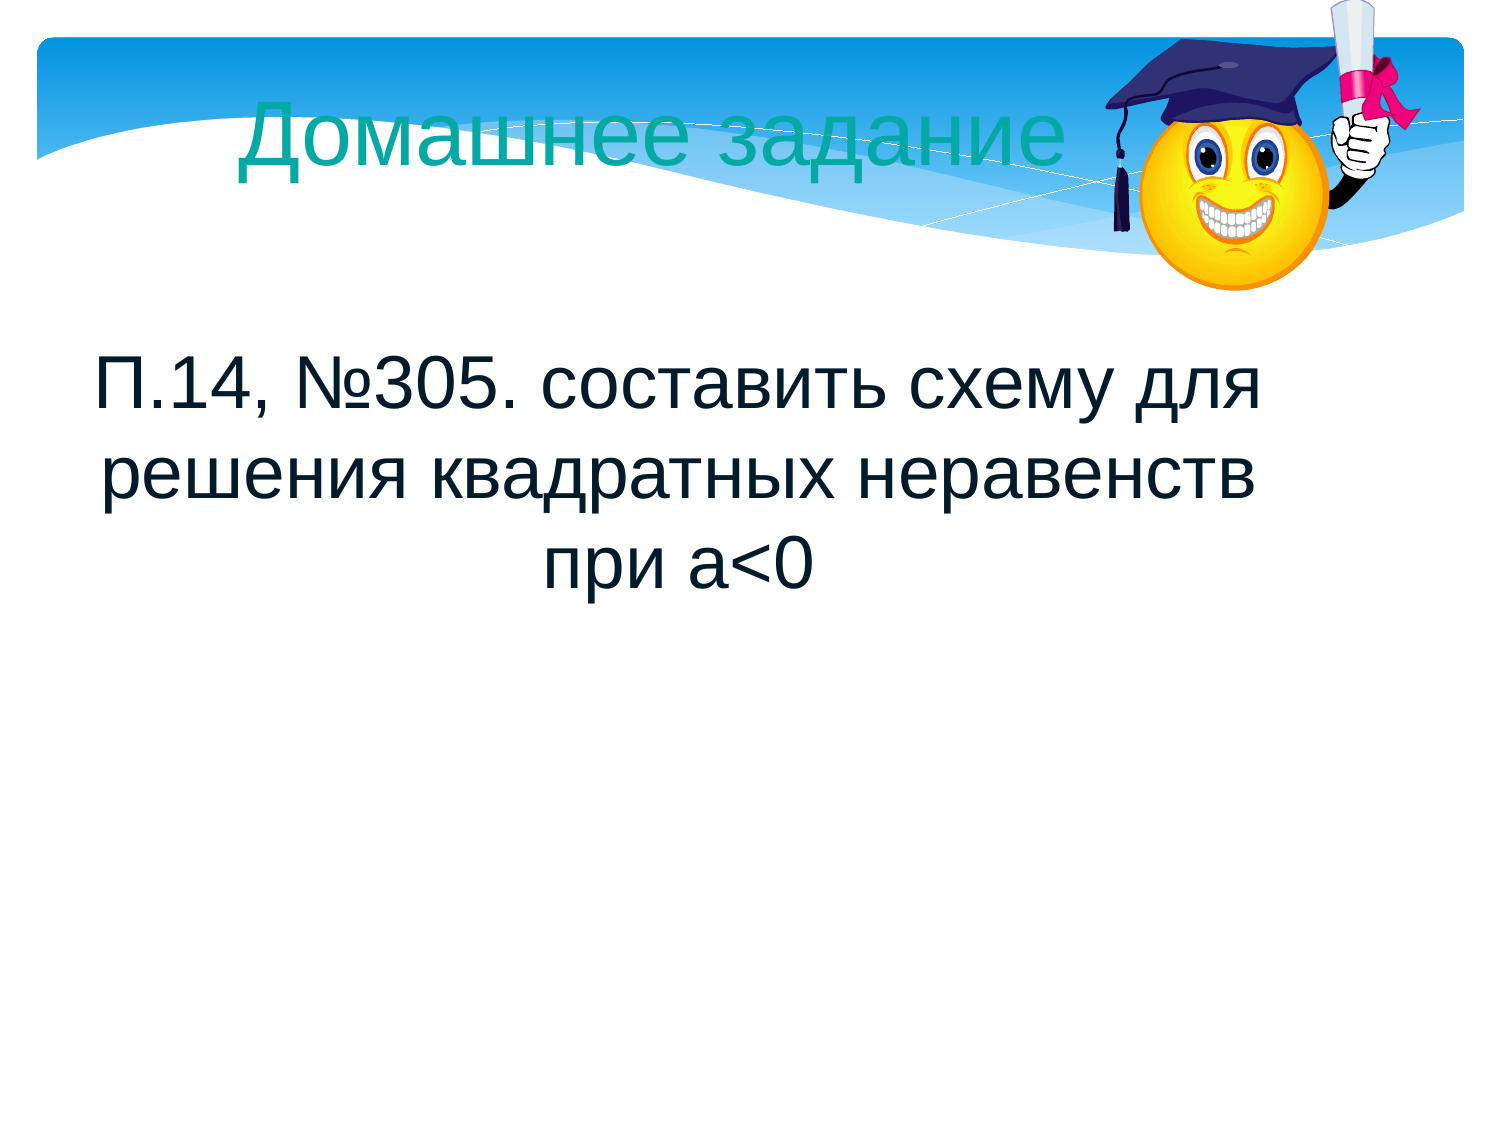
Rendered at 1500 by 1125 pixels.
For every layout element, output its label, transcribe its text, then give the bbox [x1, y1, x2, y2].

text_box Домашнее задание П.14, №305. составить схему для решения квадратных неравенств при а<0 [53, 66, 1306, 611]
picture [1104, 0, 1423, 292]
